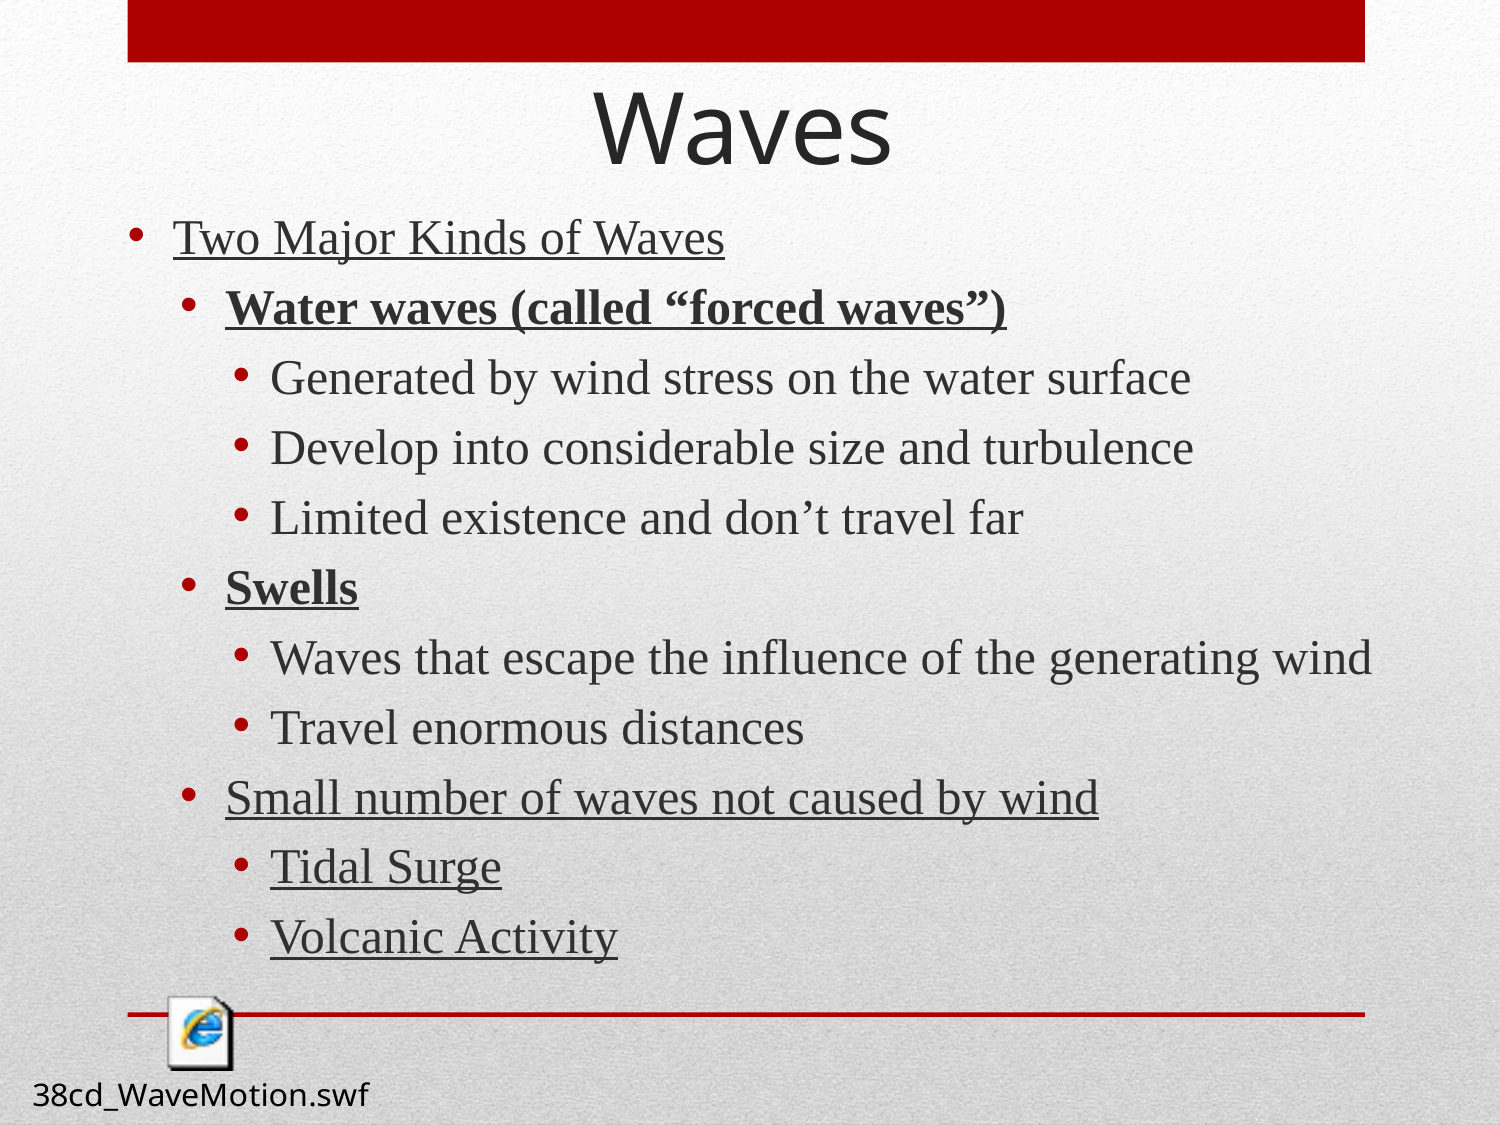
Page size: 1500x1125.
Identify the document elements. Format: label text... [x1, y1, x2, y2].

list Two Major Kinds of Waves Water waves (called “forced waves”) Generated by wind stress on the water surface Develop into considerable size and turbulence Limited existence and don’t travel far Swells Waves that escape the influence of the generating wind Travel enormous distances Small number of waves not caused by wind Tidal Surge Volcanic Activity [112, 187, 1425, 981]
title Waves [137, 24, 1350, 187]
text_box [0, 986, 401, 1125]
